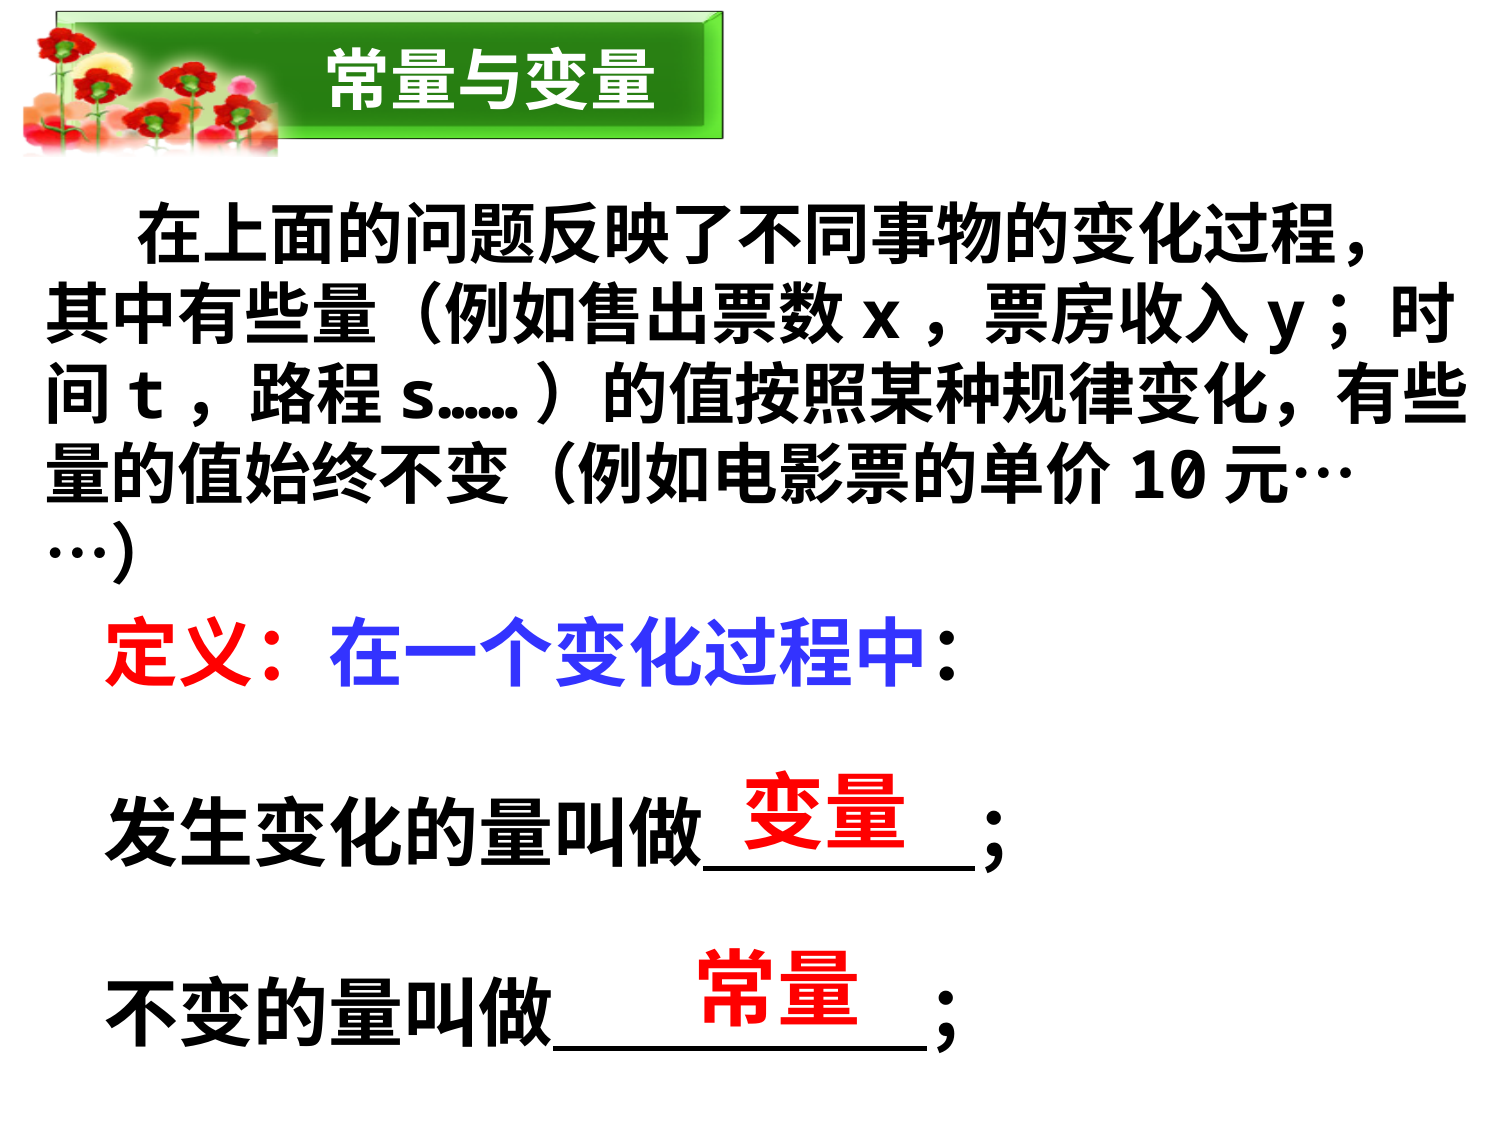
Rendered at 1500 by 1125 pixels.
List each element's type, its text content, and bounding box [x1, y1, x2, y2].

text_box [0, 0, 745, 157]
text_box 在上面的问题反映了不同事物的变化过程， 其中有些量（例如售出票数x，票房收入y；时间t，路程s……）的值按照某种规律变化，有些量的值始终不变（例如电影票的单价10元……） [29, 184, 1500, 600]
text_box 定义：在一个变化过程中： 发生变化的量叫做 ； 不变的量叫做 ； [88, 600, 1300, 1063]
